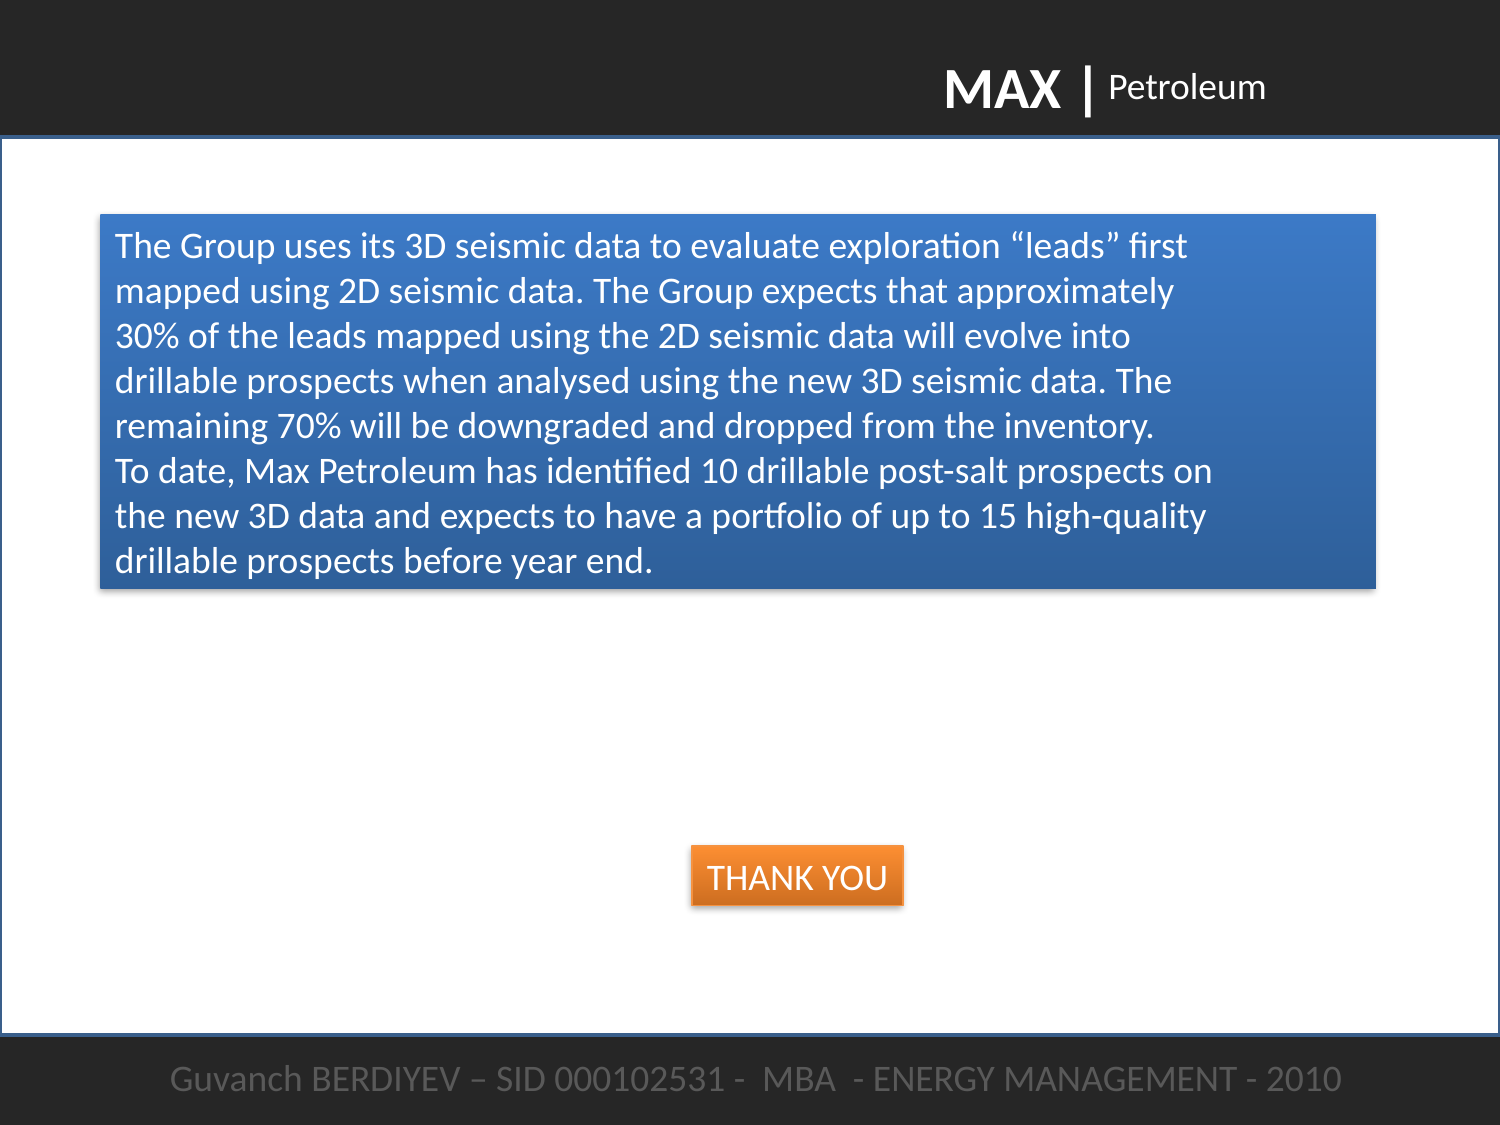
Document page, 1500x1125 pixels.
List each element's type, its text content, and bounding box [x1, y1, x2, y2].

text_box Guvanch BERDIYEV – SID 000102531 - MBA - ENERGY MANAGEMENT - 2010 [155, 1046, 1358, 1107]
text_box MAX | [928, 42, 1131, 128]
text_box G [0, 135, 1500, 1037]
text_box Petroleum [1093, 54, 1283, 115]
text_box The Group uses its 3D seismic data to evaluate exploration “leads” first mapped using 2D seismic data. The Group expects that approximately 30% of the leads mapped using the 2D seismic data will evolve into drillable prospects when analysed using the new 3D seismic data. The remaining 70% will be downgraded and dropped from the inventory. To date, Max Petroleum has identified 10 drillable post-salt prospects on the new 3D data and expects to have a portfolio of up to 15 high-quality drillable prospects before year end. [100, 214, 1376, 589]
text_box THANK YOU [691, 845, 904, 906]
